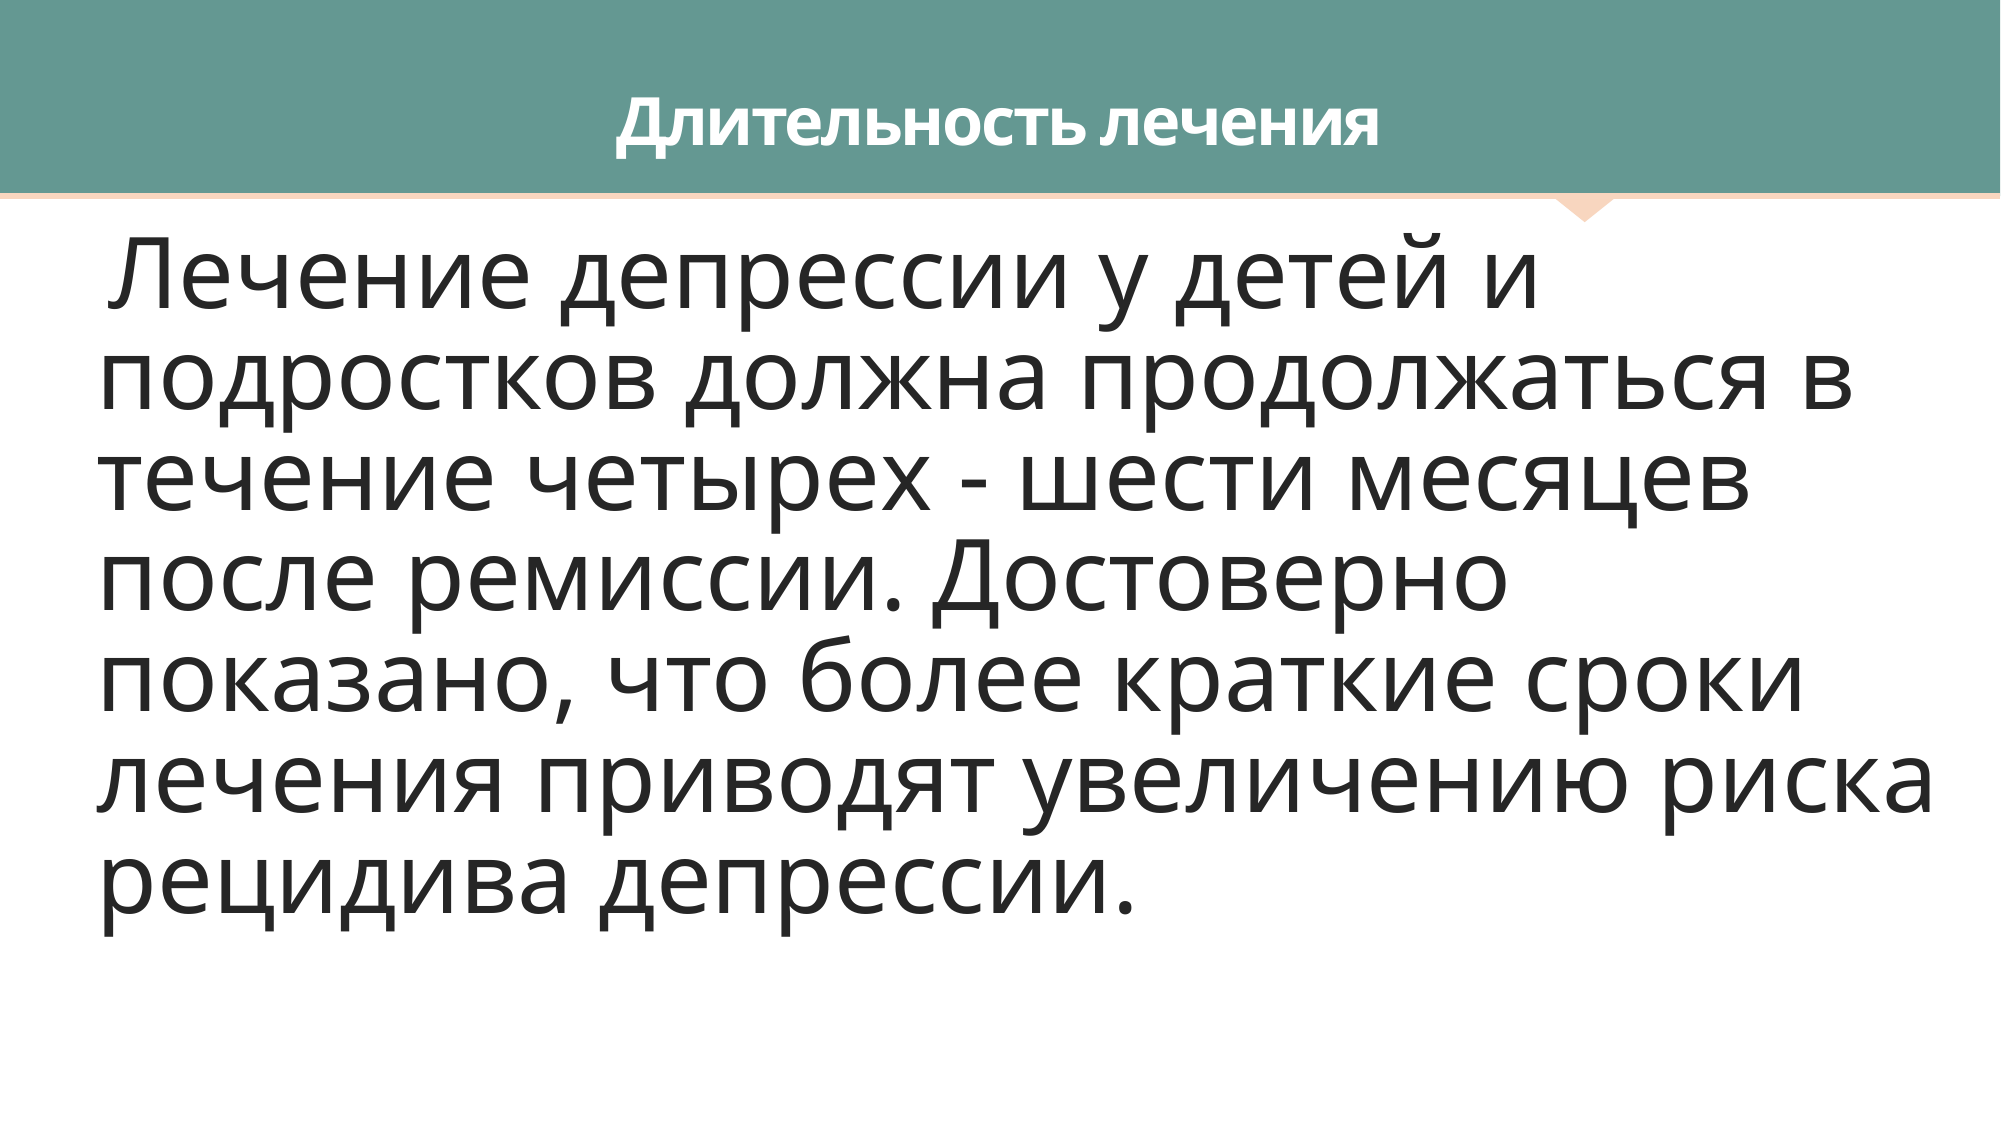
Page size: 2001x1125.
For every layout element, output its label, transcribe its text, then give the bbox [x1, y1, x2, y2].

title Длительность лечения [137, 42, 1863, 209]
list Лечение депрессии у детей и подростков должна продолжаться в течение четырех - шести месяцев после ремиссии. Достоверно показано, что более краткие сроки лечения приводят увеличению риска рецидива депрессии. [66, 219, 1969, 948]
